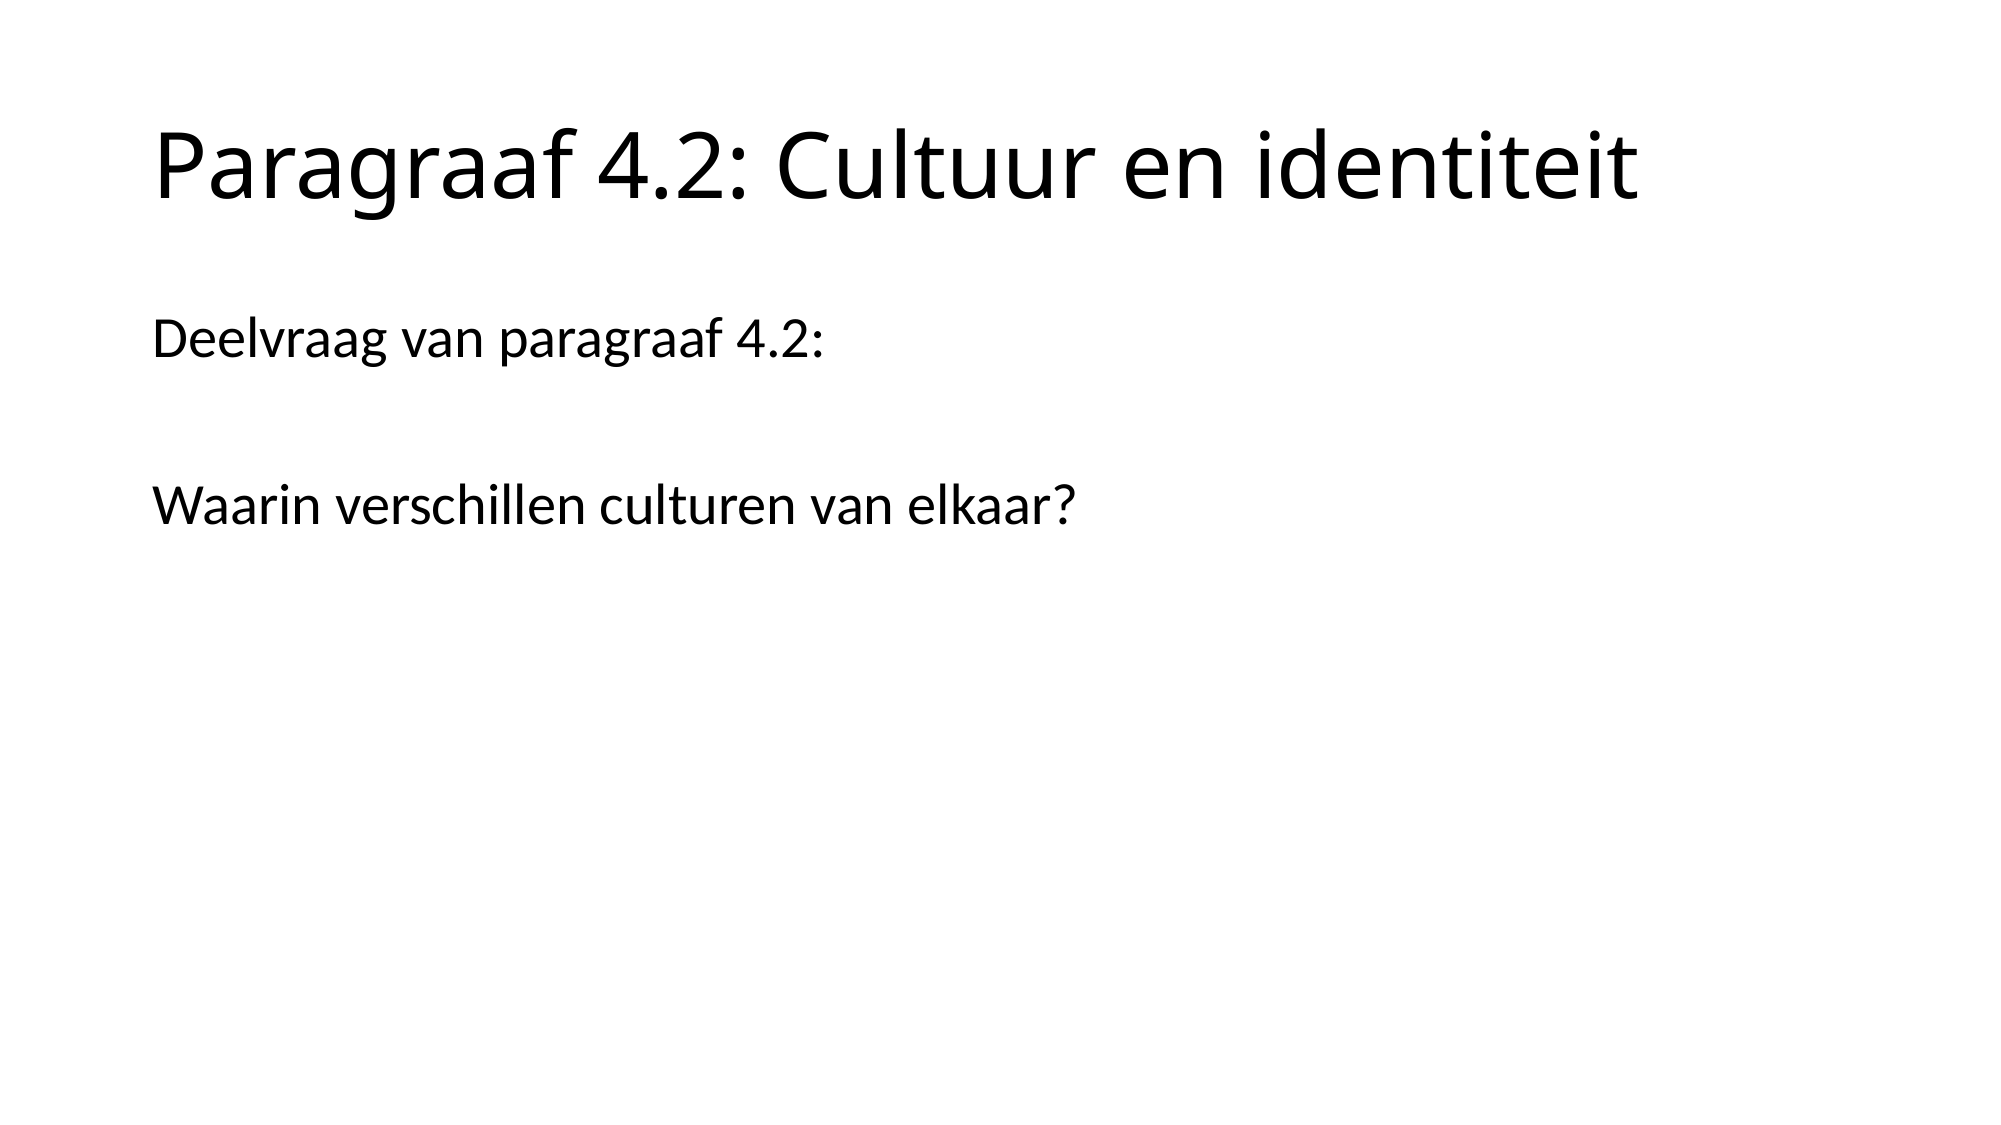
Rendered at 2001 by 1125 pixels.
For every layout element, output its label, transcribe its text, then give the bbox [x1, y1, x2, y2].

title Paragraaf 4.2: Cultuur en identiteit [137, 59, 1863, 278]
list Deelvraag van paragraaf 4.2: Waarin verschillen culturen van elkaar? [137, 299, 1863, 1014]
